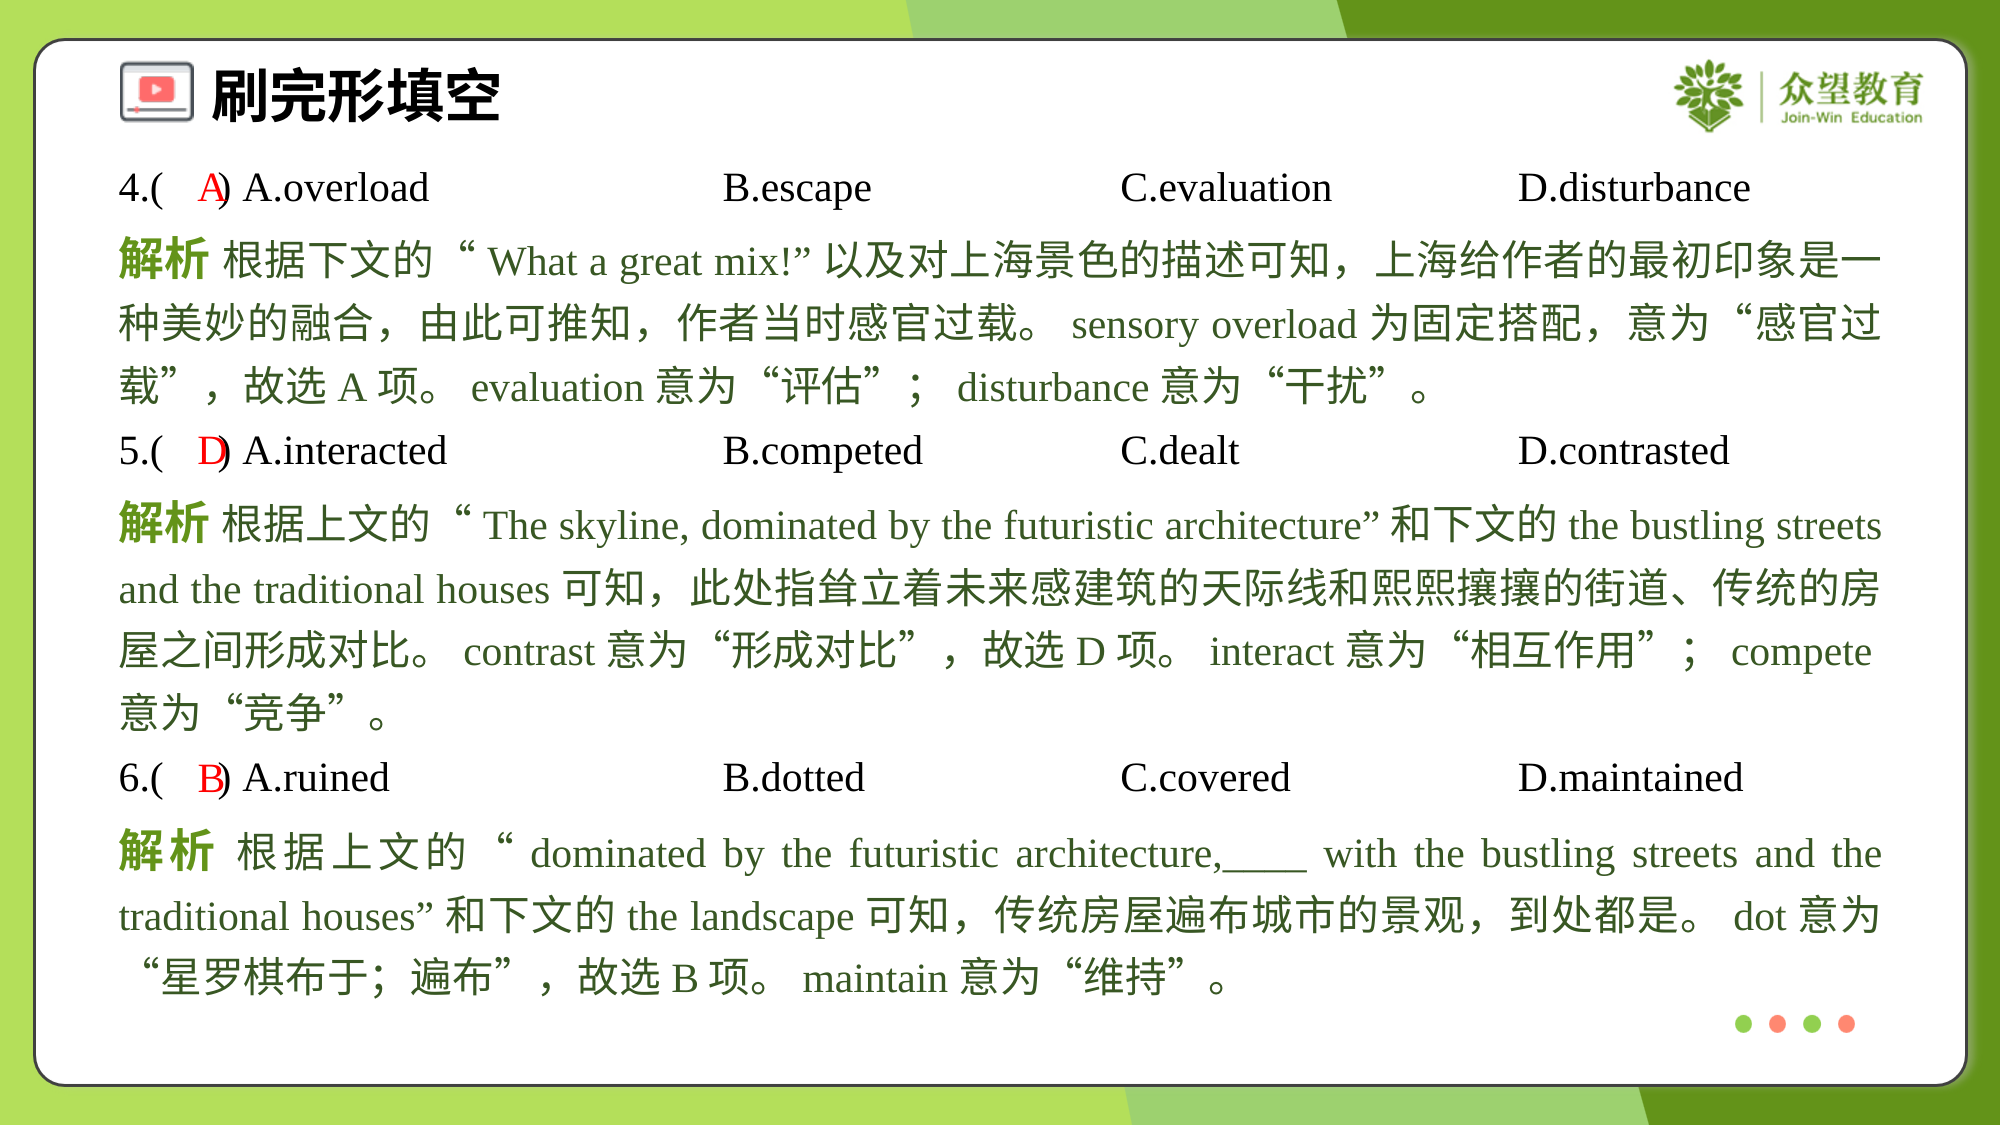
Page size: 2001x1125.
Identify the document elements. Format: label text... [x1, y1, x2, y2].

text_box 4.( ) A.overload B.escape C.evaluation D.disturbance [233, 146, 1883, 204]
text_box 解析 根据上文的“The skyline, dominated by the futuristic architecture”和下文的the bustling streets and the traditional houses可知，此处指耸立着未来感建筑的天际线和熙熙攘攘的街道、传统的房屋之间形成对比。contrast意为“形成对比”，故选D项。interact意为“相互作用”；compete意为“竞争”。 [118, 480, 1883, 732]
text_box A [192, 146, 233, 205]
text_box 4.( ) A.overload B.escape C.evaluation D.disturbance [118, 146, 192, 204]
text_box 5.( ) A.interacted B.competed C.dealt D.contrasted [118, 410, 192, 468]
text_box 解析 根据上文的“dominated by the futuristic architecture,____ with the bustling streets and the traditional houses”和下文的the landscape可知，传统房屋遍布城市的景观，到处都是。dot意为“星罗棋布于；遍布”，故选B项。maintain意为“维持”。 [118, 807, 1883, 997]
picture [0, 0, 2000, 1125]
text_box B [192, 737, 231, 796]
text_box 5.( ) A.interacted B.competed C.dealt D.contrasted [233, 410, 1883, 468]
text_box D [192, 410, 233, 469]
text_box 6.( ) A.ruined B.dotted C.covered D.maintained [118, 737, 192, 795]
text_box 6.( ) A.ruined B.dotted C.covered D.maintained [231, 737, 1883, 795]
text_box 解析 根据下文的“What a great mix!”以及对上海景色的描述可知，上海给作者的最初印象是一种美妙的融合，由此可推知，作者当时感官过载。sensory overload为固定搭配，意为“感官过载”，故选A项。evaluation意为“评估”；disturbance意为“干扰”。 [118, 215, 1883, 405]
